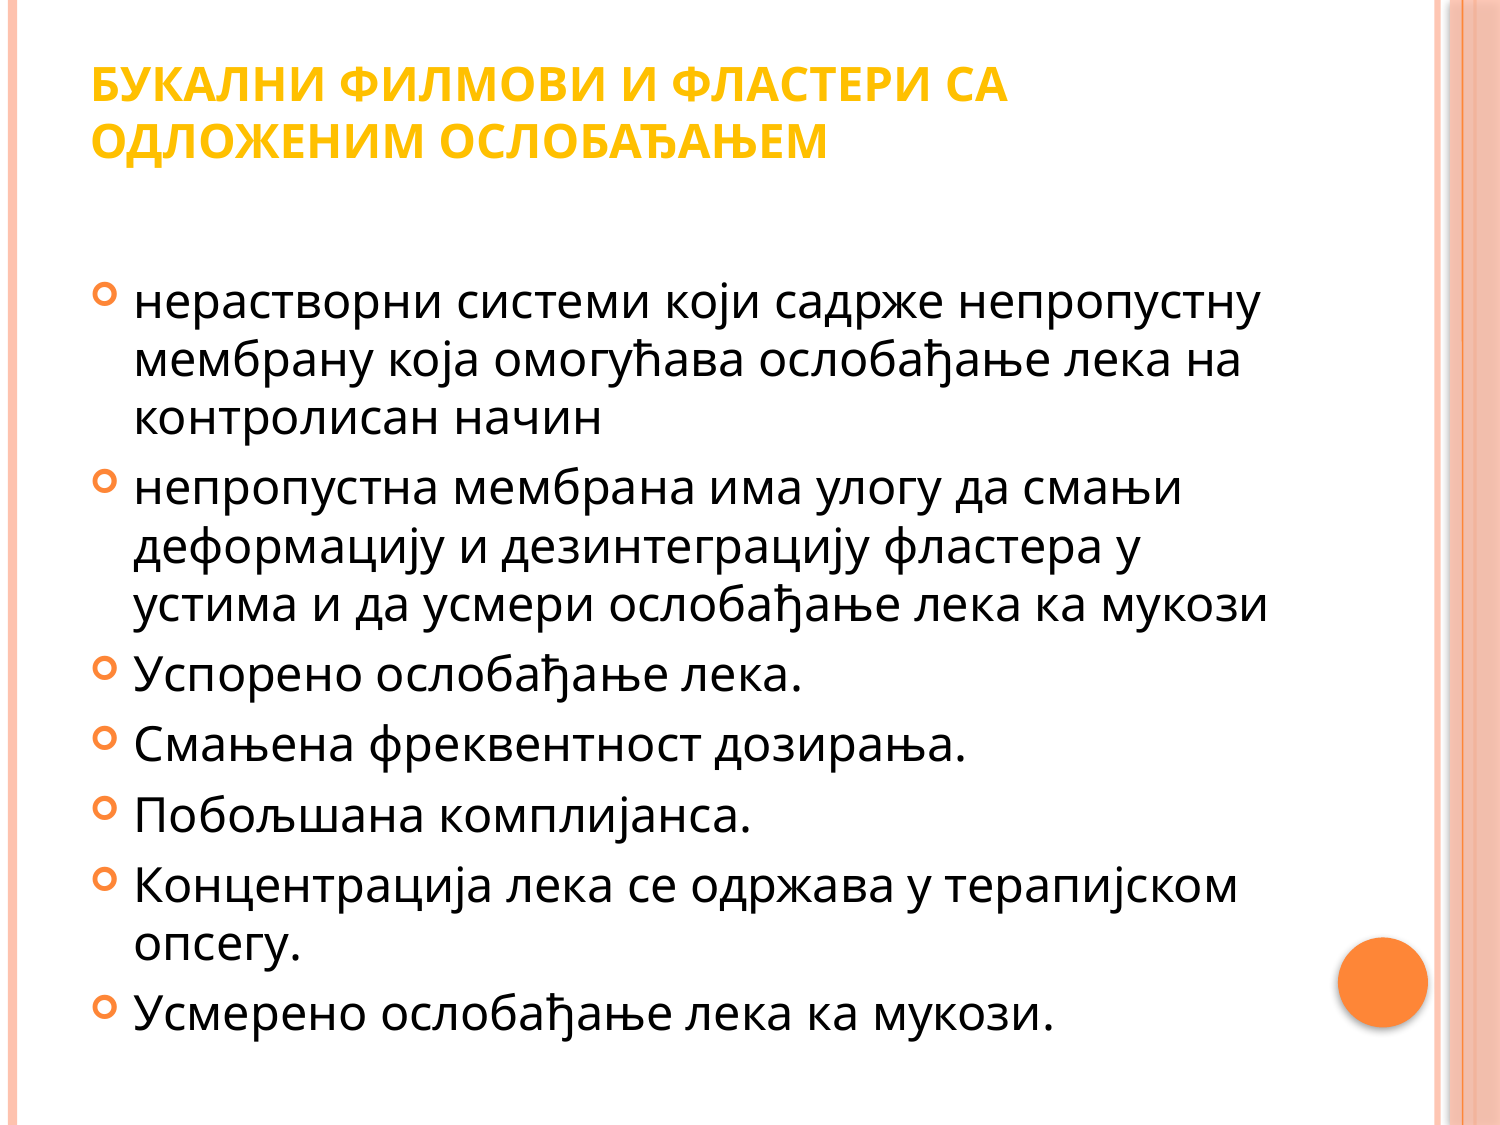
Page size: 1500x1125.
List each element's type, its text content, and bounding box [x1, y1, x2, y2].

list нерастворни системи који садрже непропустну мембрану која омогућава ослобађање лека на контролисан начин непропустна мембрана има улогу да смањи деформацију и дезинтеграцију фластера у устима и да усмери ослобађање лека ка мукози Успорено ослобађање лека. Смањена фреквентност дозирања. Побољшана комплијанса. Концентрација лека се одржава у терапијском опсегу. Усмерено ослобађање лека ка мукози. [75, 262, 1300, 1062]
title Букални филмoви и фластери са одложеним ослобађањем [75, 45, 1300, 233]
